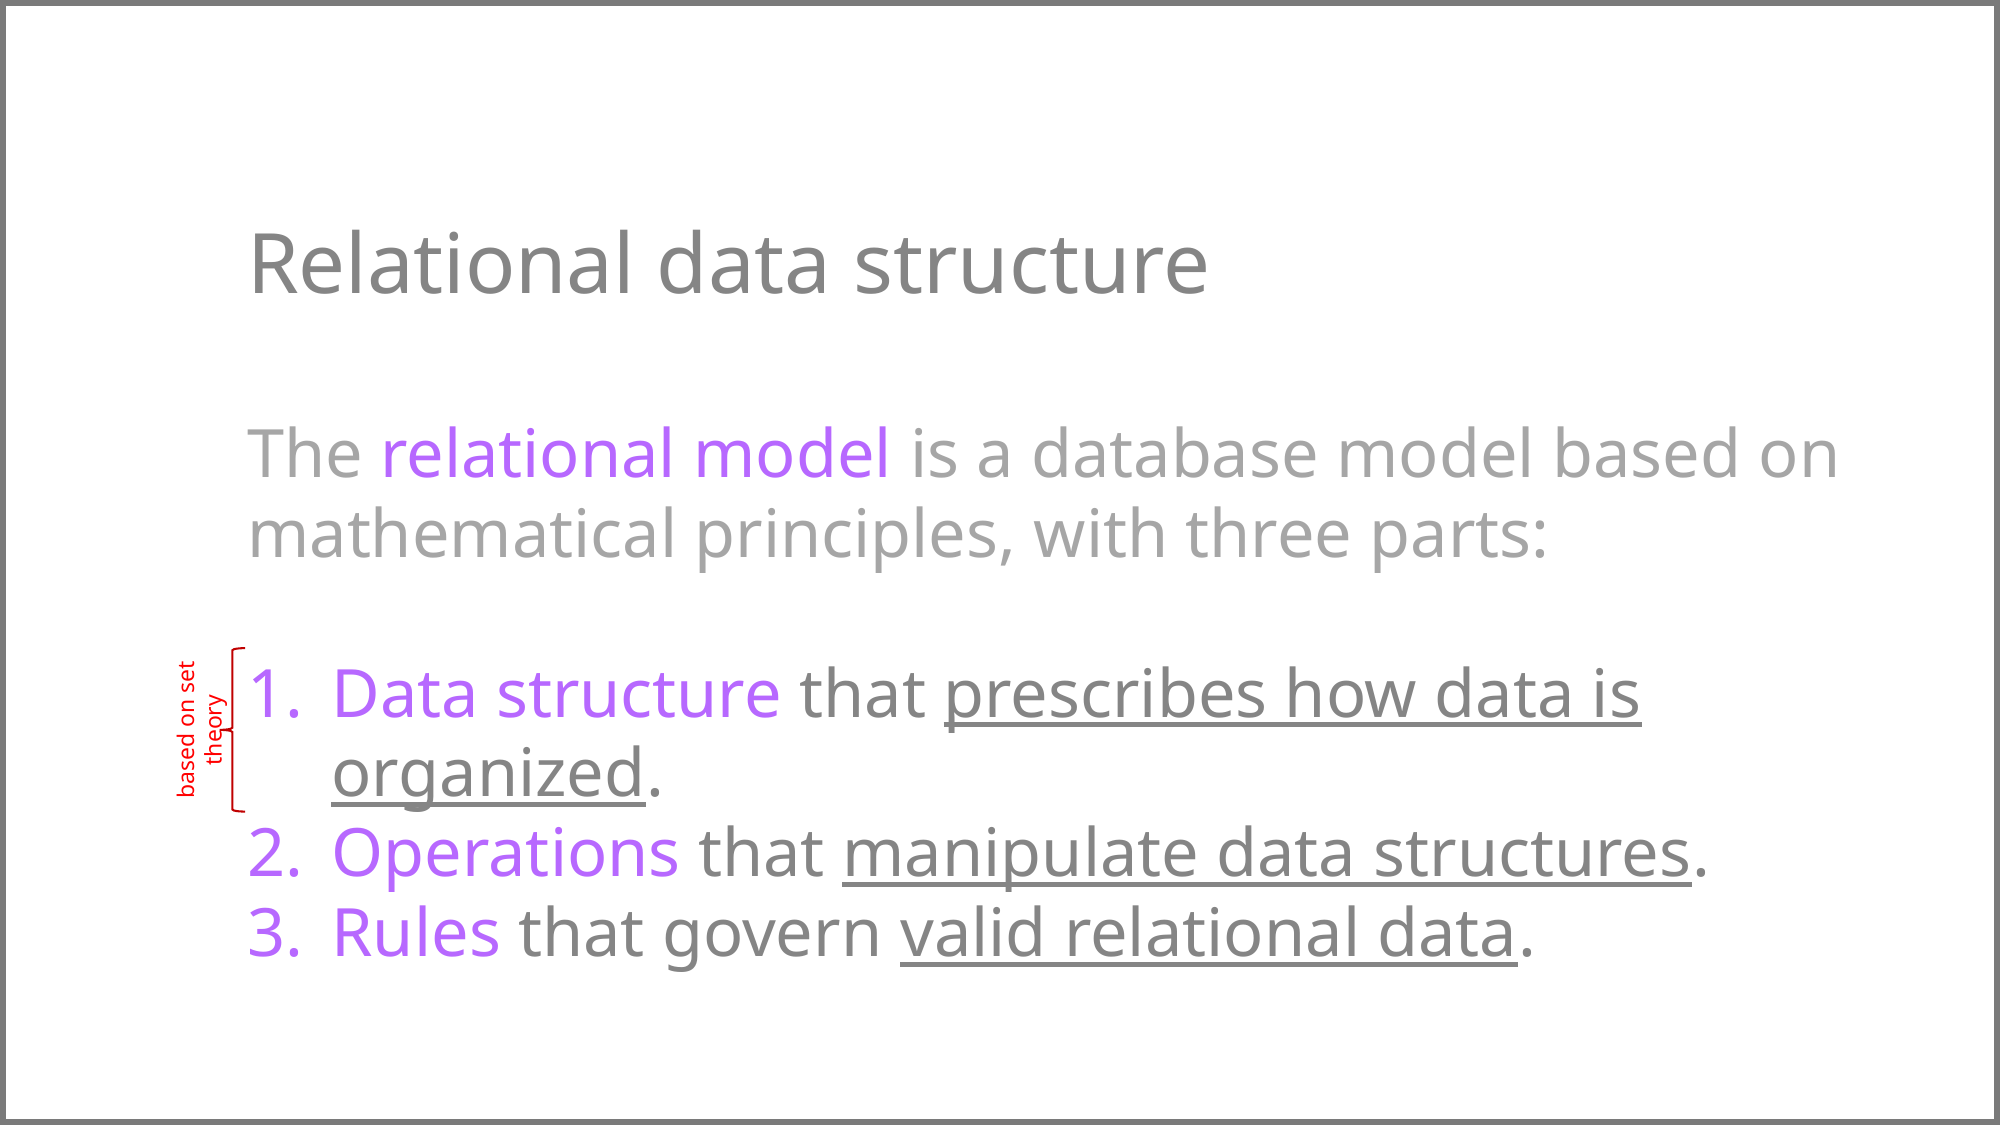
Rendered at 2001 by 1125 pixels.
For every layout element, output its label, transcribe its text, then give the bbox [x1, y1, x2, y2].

text_box [0, 0, 2000, 1125]
text_box [234, 647, 246, 813]
text_box based on set theory [163, 615, 234, 845]
